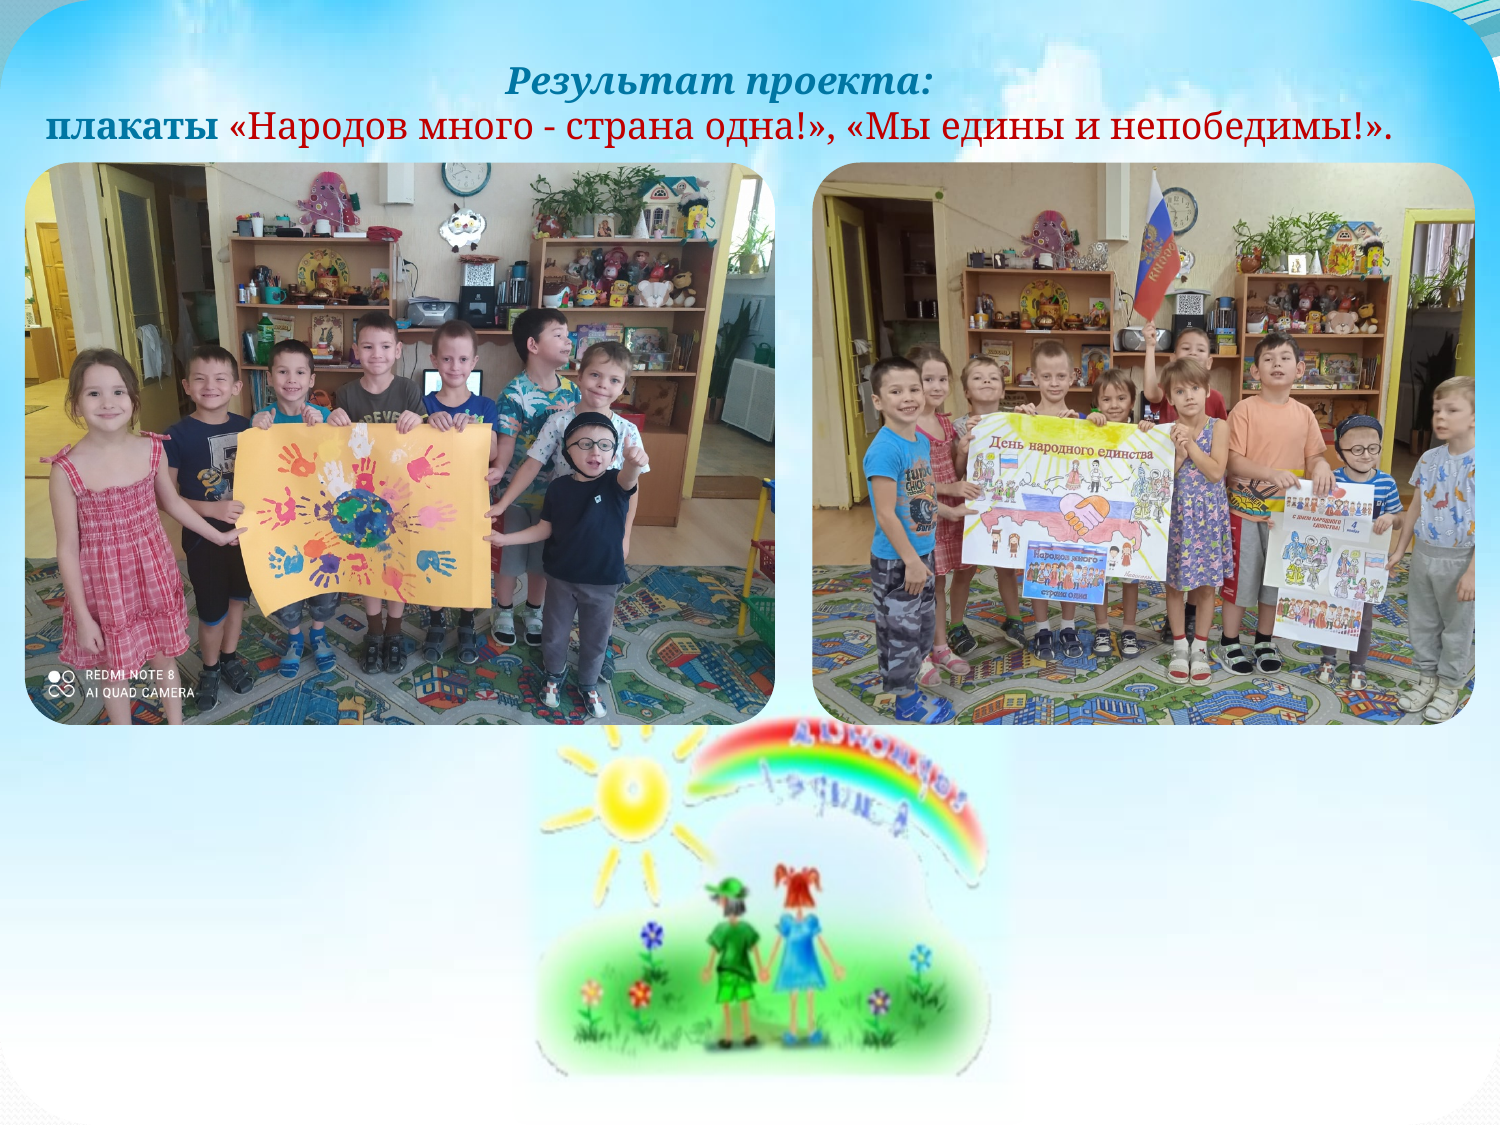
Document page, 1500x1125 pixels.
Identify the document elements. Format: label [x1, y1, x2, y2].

picture [812, 162, 1476, 726]
picture [512, 663, 1026, 1125]
list [0, 0, 1500, 1125]
picture [24, 162, 776, 726]
